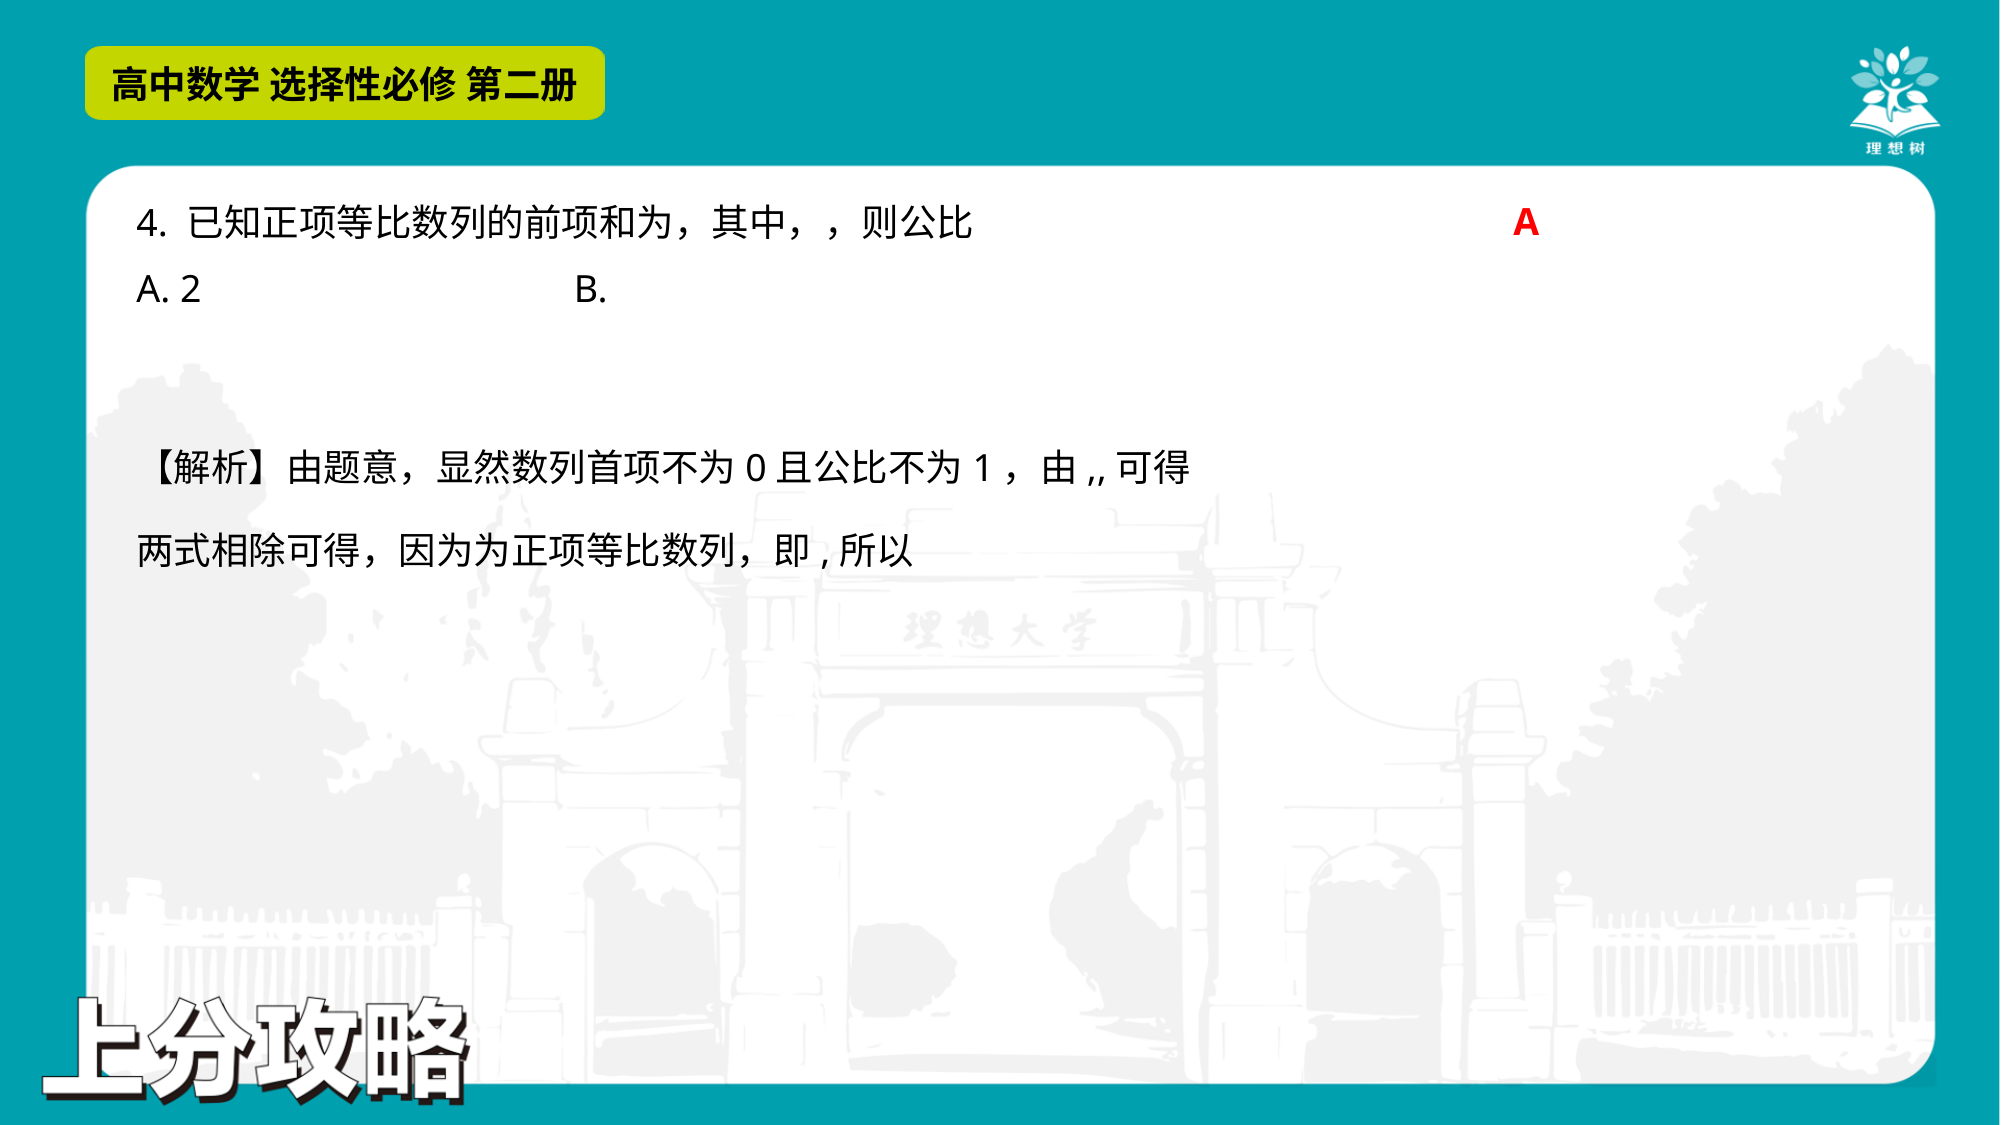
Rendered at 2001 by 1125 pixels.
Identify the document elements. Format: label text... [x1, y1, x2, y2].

picture [0, 0, 2000, 1125]
text_box A [1499, 176, 1554, 237]
